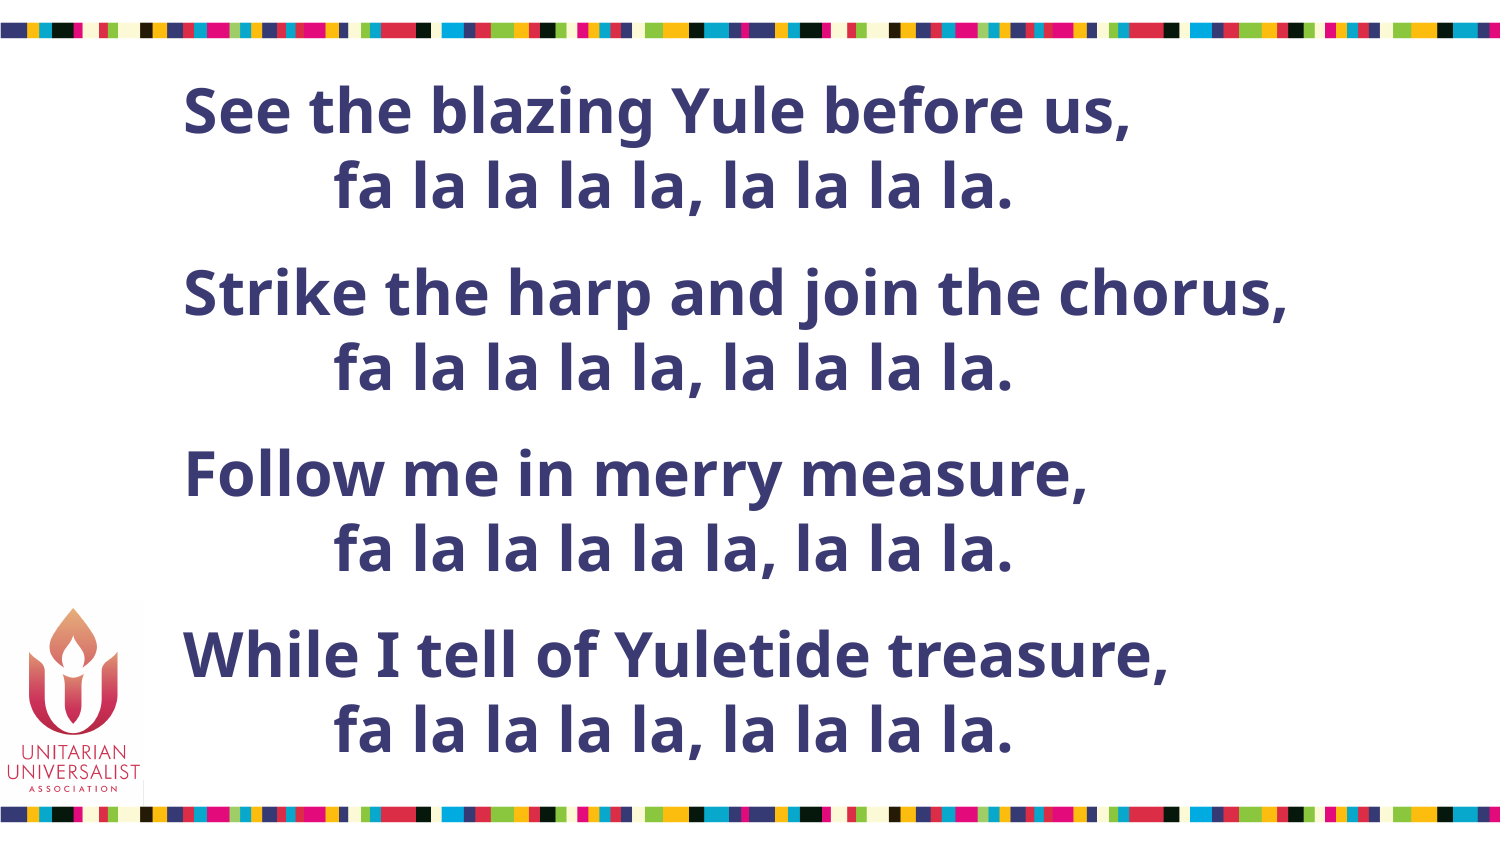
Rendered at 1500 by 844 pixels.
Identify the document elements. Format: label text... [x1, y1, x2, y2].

picture [0, 22, 1500, 40]
text_box See the blazing Yule before us, fa la la la la, la la la la. Strike the harp and join the chorus, fa la la la la, la la la la. Follow me in merry measure, fa la la la la la, la la la. While I tell of Yuletide treasure, fa la la la la, la la la la. [168, 56, 1421, 780]
picture [0, 600, 1500, 824]
